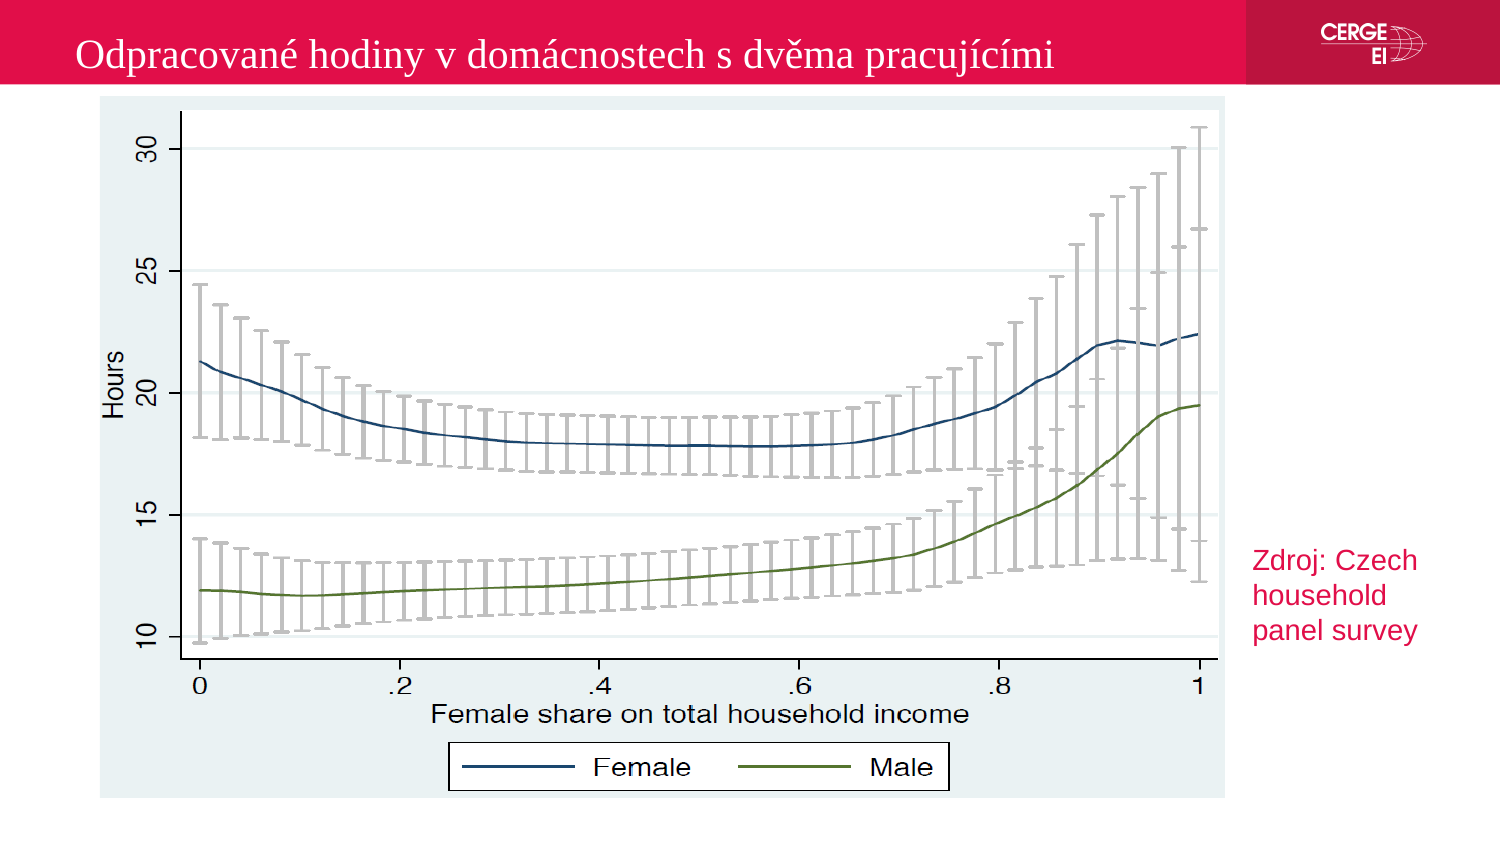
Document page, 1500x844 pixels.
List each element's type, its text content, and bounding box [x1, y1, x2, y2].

picture [99, 96, 1226, 798]
text_box Zdroj: Czech household panel survey [1237, 534, 1463, 654]
picture [1321, 23, 1427, 64]
list Odpracované hodiny v domácnostech s dvěma pracujícími [75, 26, 1138, 78]
